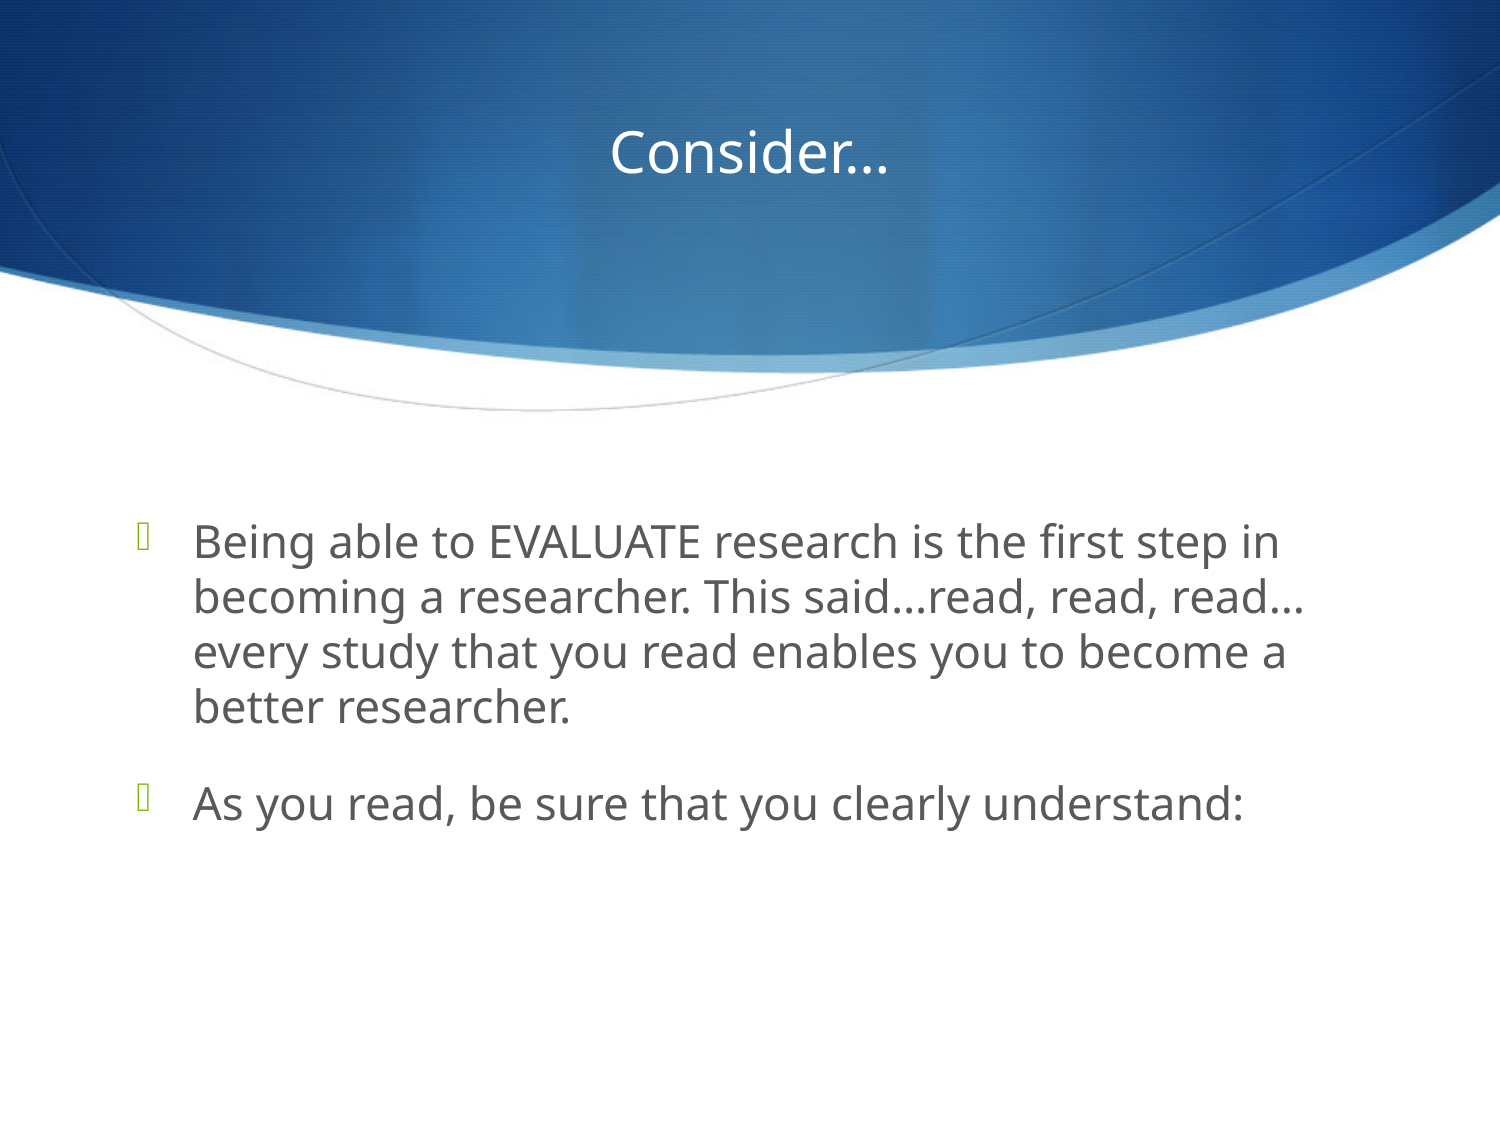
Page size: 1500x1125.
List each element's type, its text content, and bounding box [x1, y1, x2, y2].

picture [0, 0, 1500, 1125]
title Consider… [74, 56, 1426, 245]
list Being able to EVALUATE research is the first step in becoming a researcher. This said…read, read, read…every study that you read enables you to become a better researcher. As you read, be sure that you clearly understand: [121, 505, 1379, 894]
